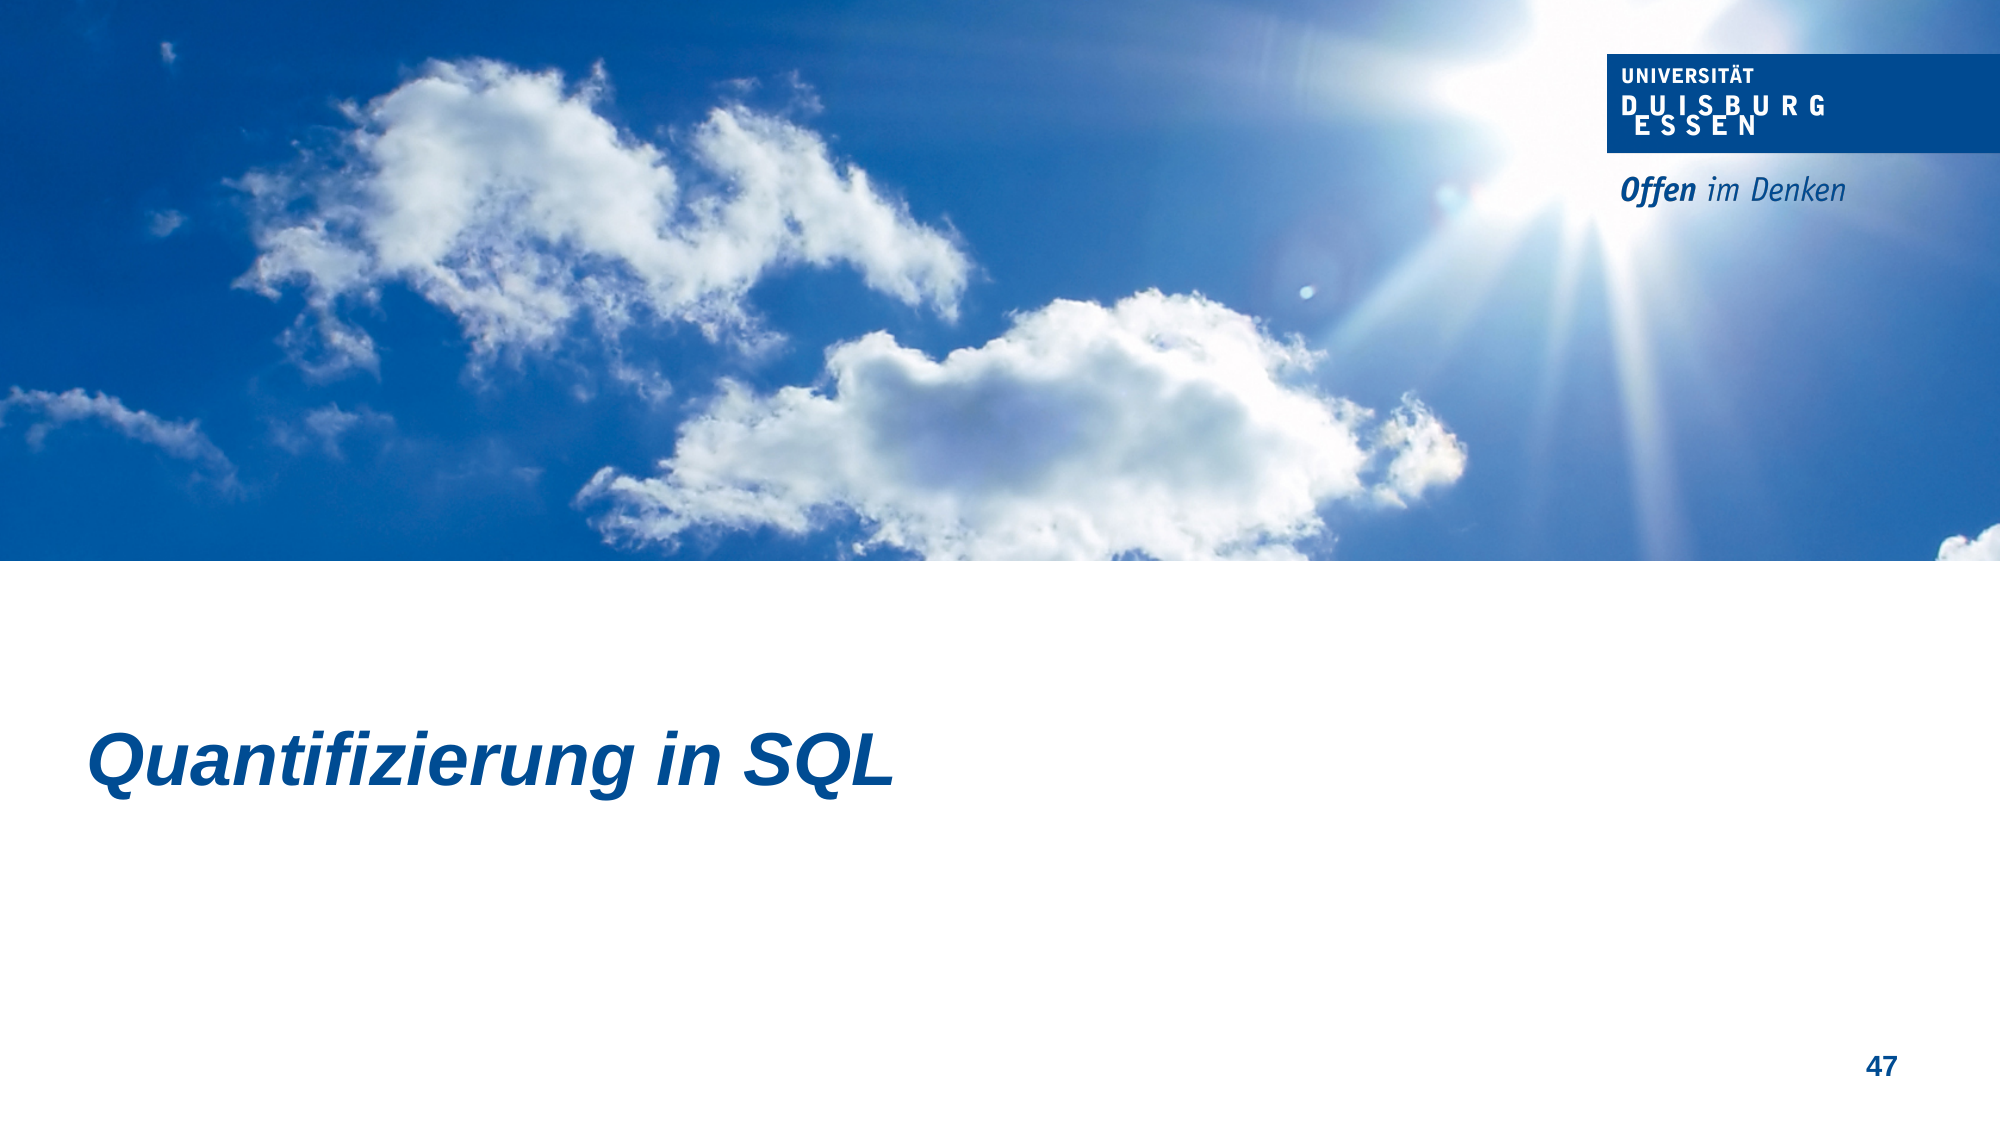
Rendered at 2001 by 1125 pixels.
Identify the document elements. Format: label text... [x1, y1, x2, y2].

list Quantifizierung in SQL [86, 710, 1276, 789]
slide_number 47 [1677, 1039, 1914, 1081]
picture [0, 0, 2000, 561]
